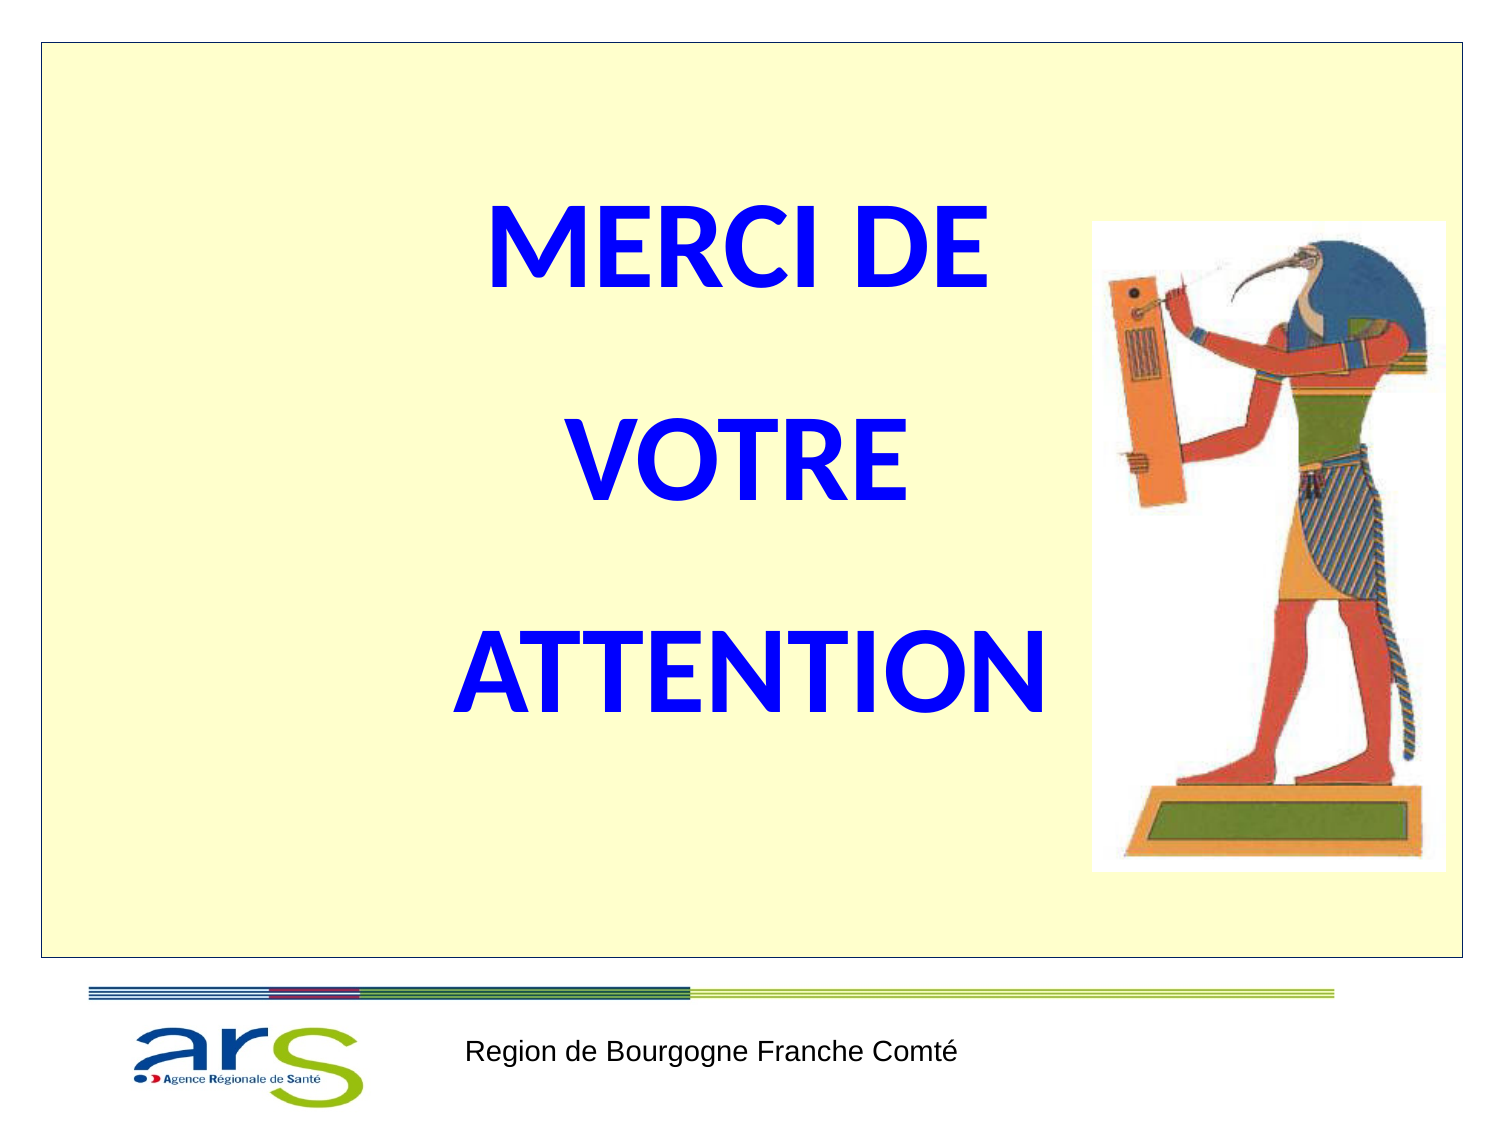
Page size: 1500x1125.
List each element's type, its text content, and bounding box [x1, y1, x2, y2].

picture [87, 958, 1335, 1125]
text_box MERCI DE VOTRE ATTENTION [41, 42, 1463, 958]
picture [1092, 221, 1447, 872]
